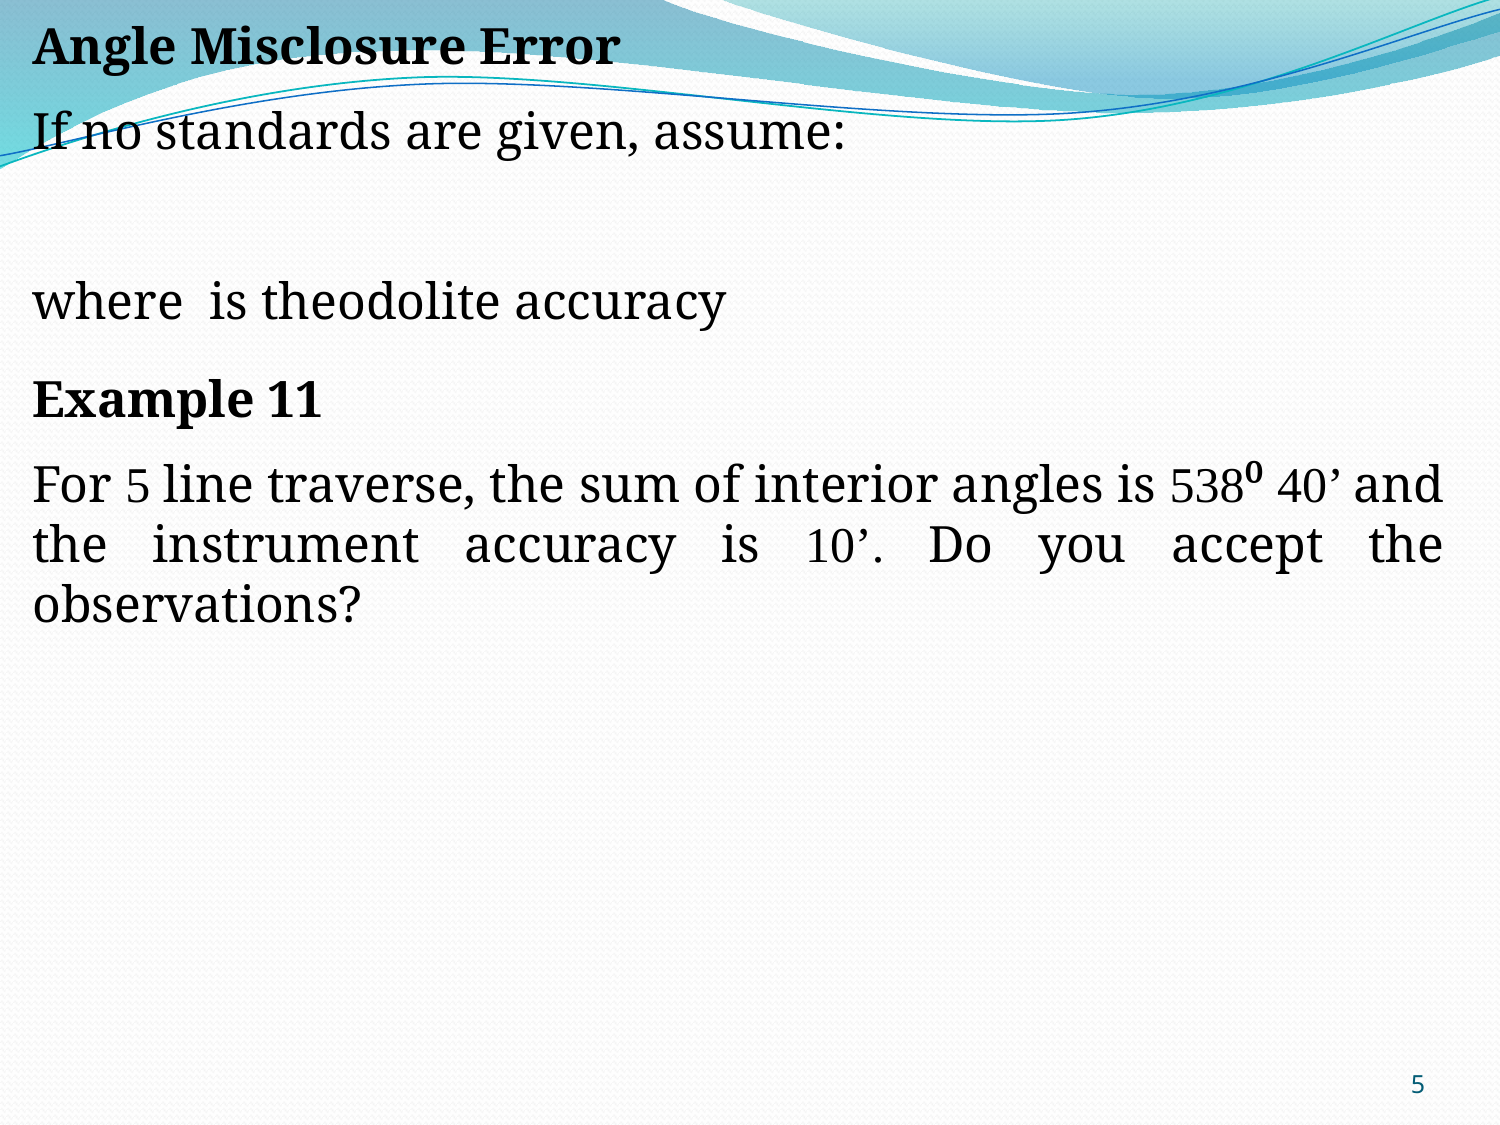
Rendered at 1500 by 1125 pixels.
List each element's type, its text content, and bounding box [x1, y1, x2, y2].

slide_number 5 [1299, 1042, 1425, 1103]
